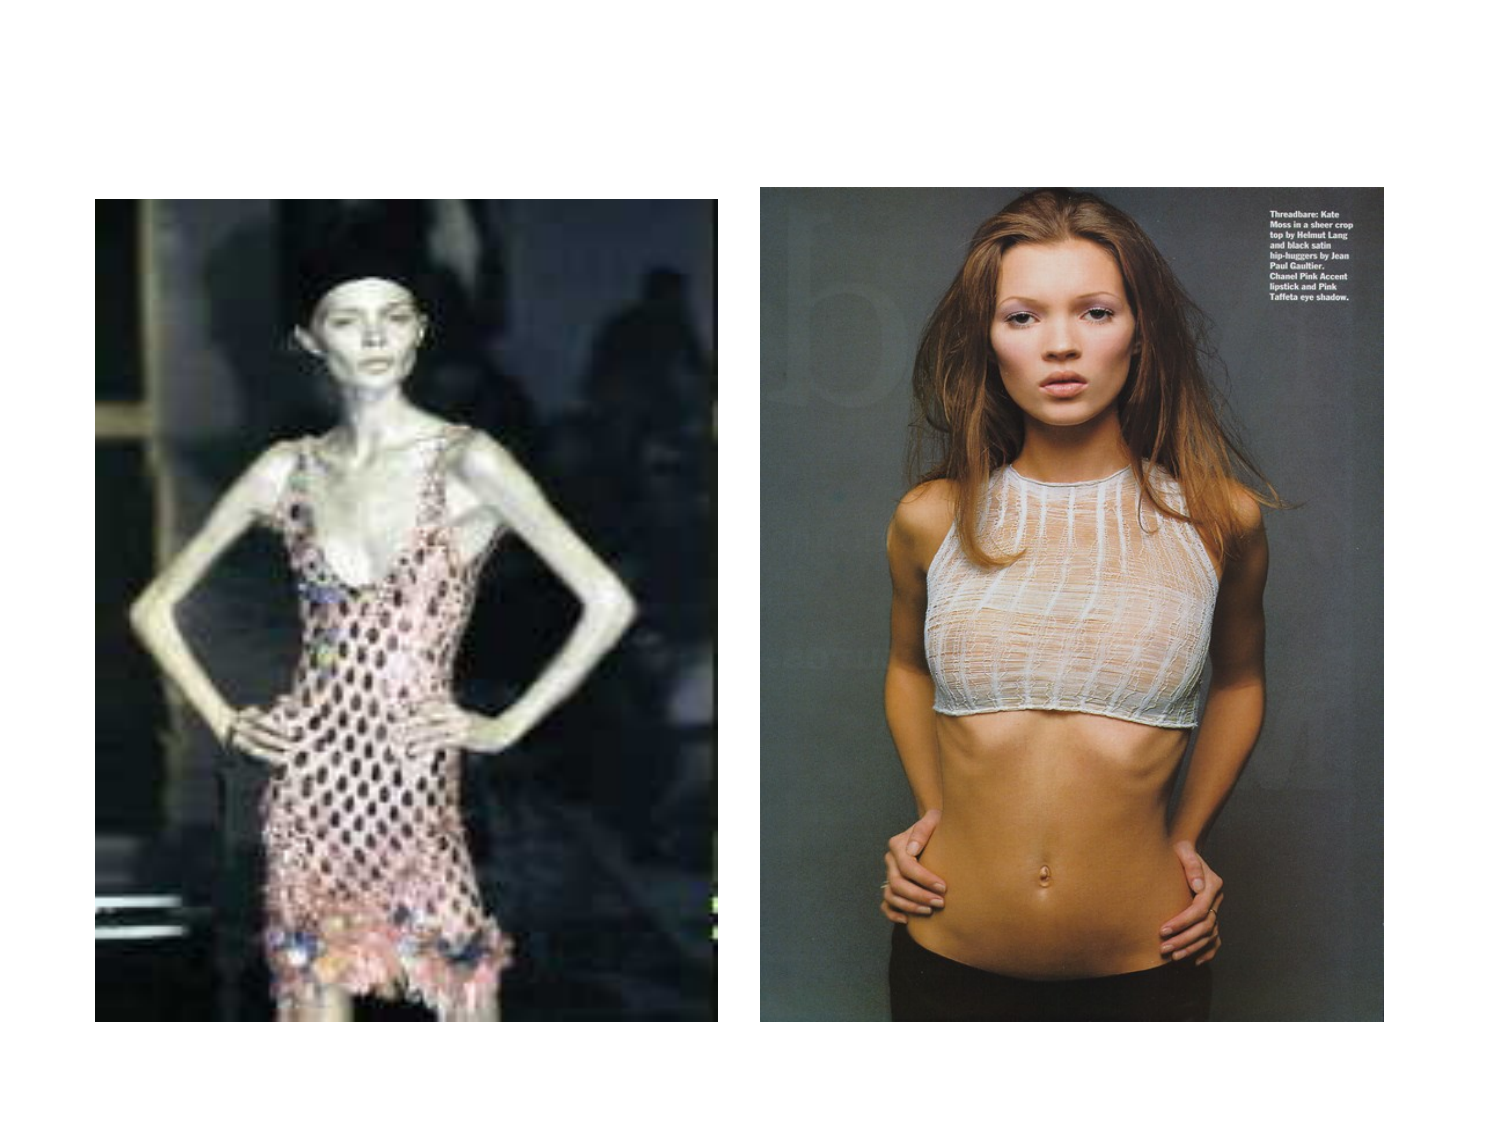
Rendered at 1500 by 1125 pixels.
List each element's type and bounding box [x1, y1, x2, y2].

list [94, 199, 718, 1023]
list [760, 187, 1384, 1022]
